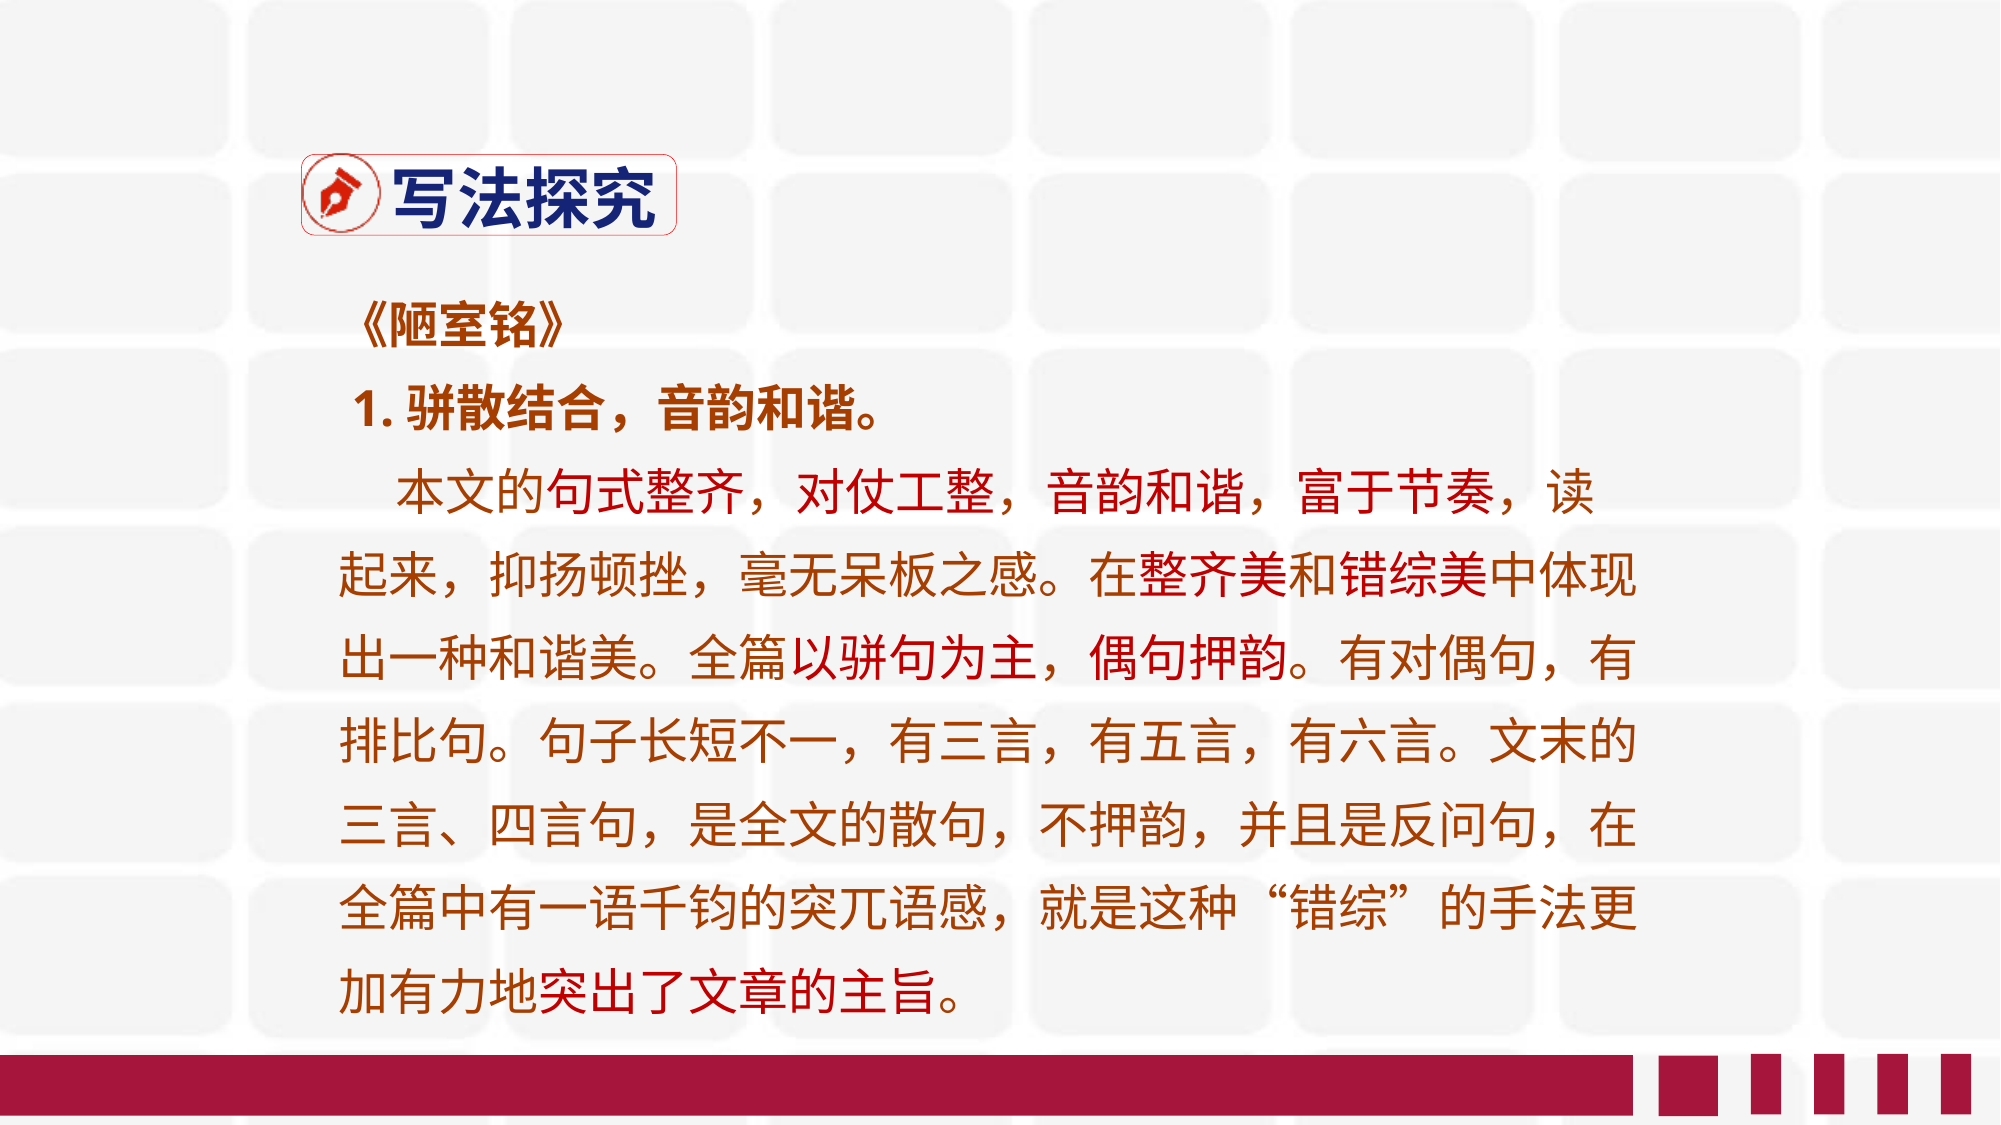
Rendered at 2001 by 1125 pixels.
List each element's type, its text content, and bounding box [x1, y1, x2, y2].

list 《陋室铭》 1.骈散结合，音韵和谐。 本文的句式整齐，对仗工整，音韵和谐，富于节奏，读 起来，抑扬顿挫，毫无呆板之感。在整齐美和错综美中体现 出一种和谐美。全篇以骈句为主，偶句押韵。有对偶句，有 排比句。句子长短不一，有三言，有五言，有六言。文末的 三言、四言句，是全文的散句，不押韵，并且是反问句，在 全篇中有一语千钧的突兀语感，就是这种“错综”的手法更 加有力地突出了文章的主旨。 [327, 264, 1673, 1116]
text_box 写法探究 [375, 149, 677, 245]
picture [0, 0, 2000, 1125]
